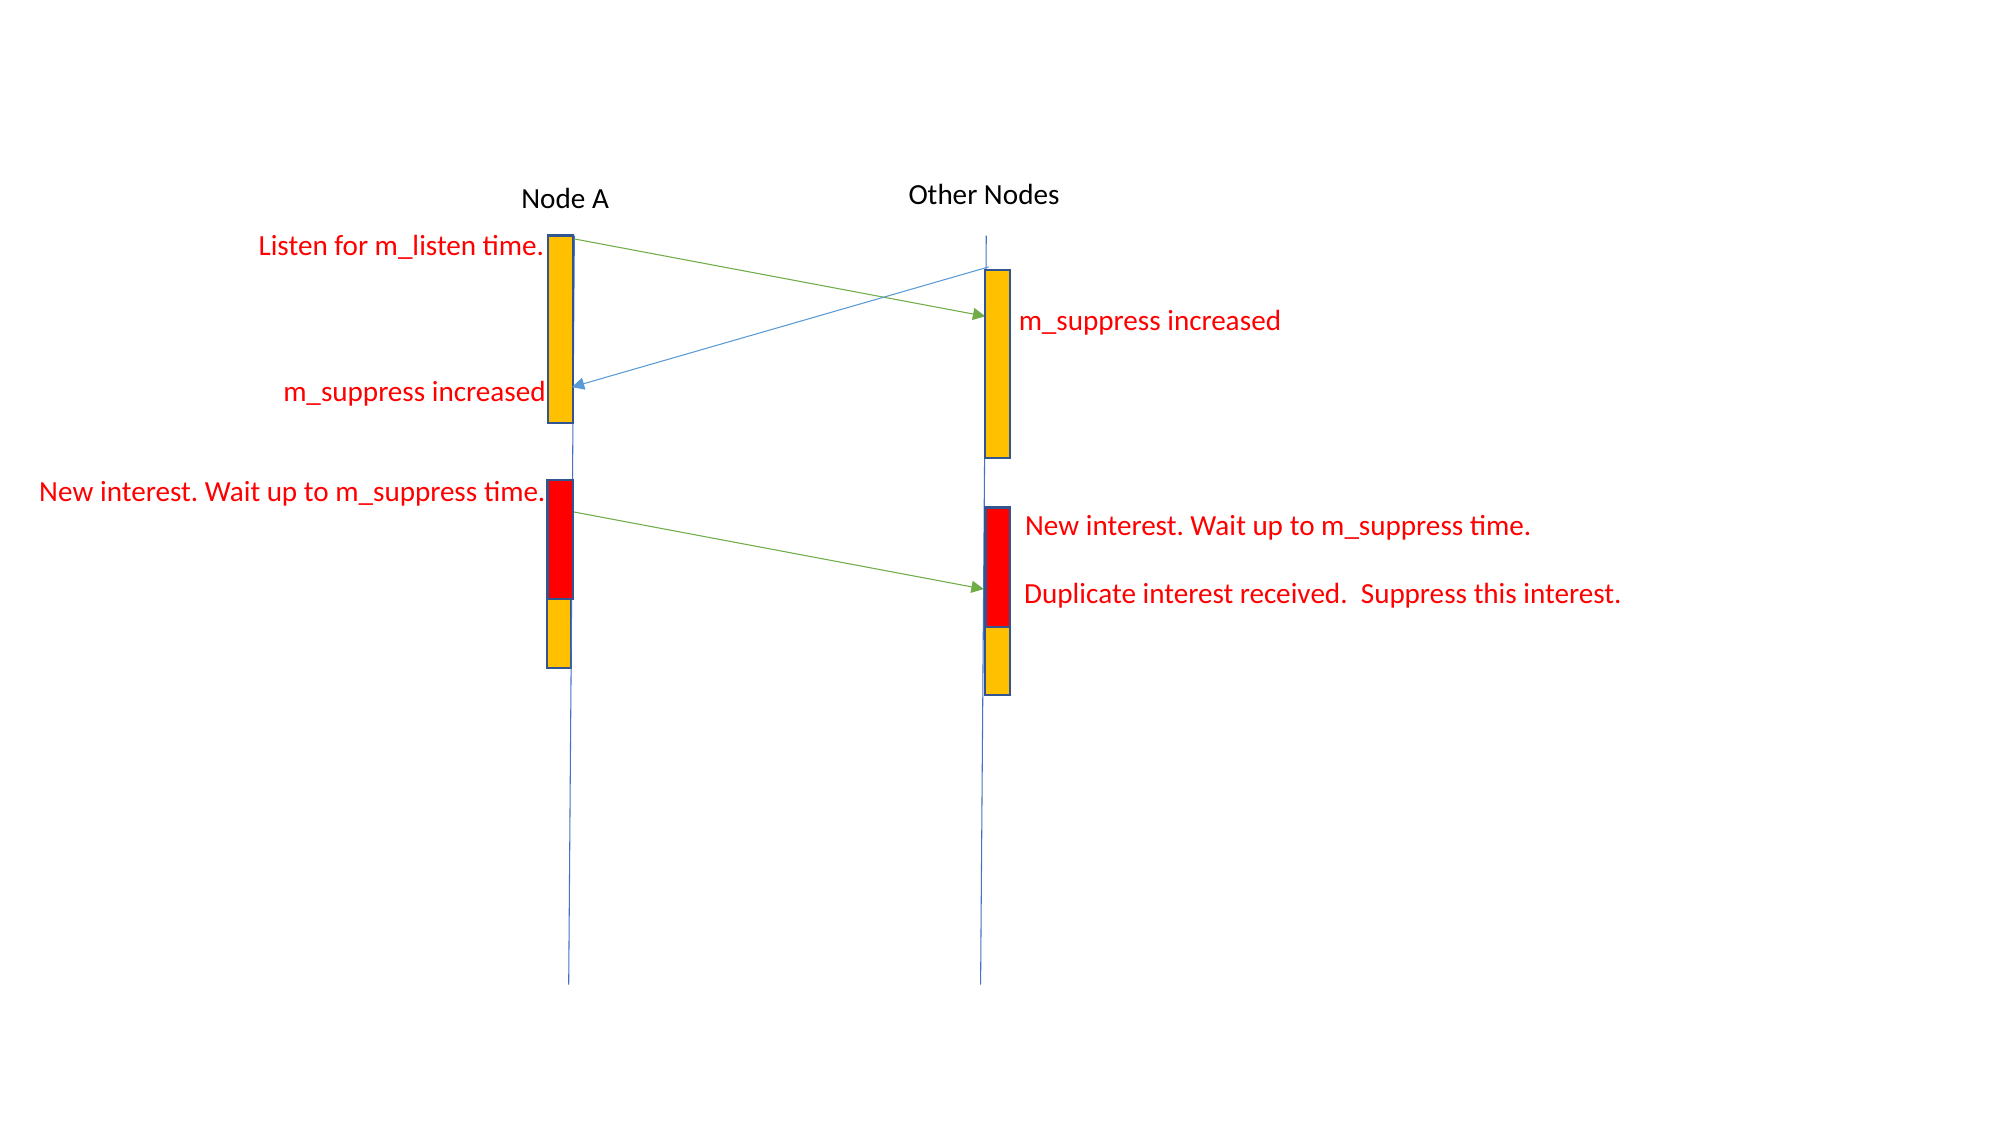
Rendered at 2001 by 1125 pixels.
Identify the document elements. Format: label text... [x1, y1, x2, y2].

text_box [546, 515, 568, 669]
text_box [571, 266, 989, 388]
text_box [571, 511, 984, 590]
text_box [547, 479, 568, 600]
text_box [987, 506, 1011, 628]
text_box Listen for m_listen time. [187, 218, 560, 269]
text_box [987, 269, 1011, 459]
text_box Duplicate interest received. Suppress this interest. [1009, 566, 1836, 617]
text_box [547, 234, 574, 424]
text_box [980, 388, 987, 985]
text_box Other Nodes [839, 167, 1129, 218]
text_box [568, 235, 575, 985]
text_box m_suppress increased [1003, 294, 1376, 345]
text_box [572, 238, 986, 266]
text_box New interest. Wait up to m_suppress time. [1010, 498, 1557, 549]
text_box [987, 628, 1011, 696]
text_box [980, 235, 987, 266]
text_box New interest. Wait up to m_suppress time. [13, 464, 561, 515]
text_box m_suppress increased [189, 364, 561, 415]
text_box Node A [499, 172, 632, 223]
